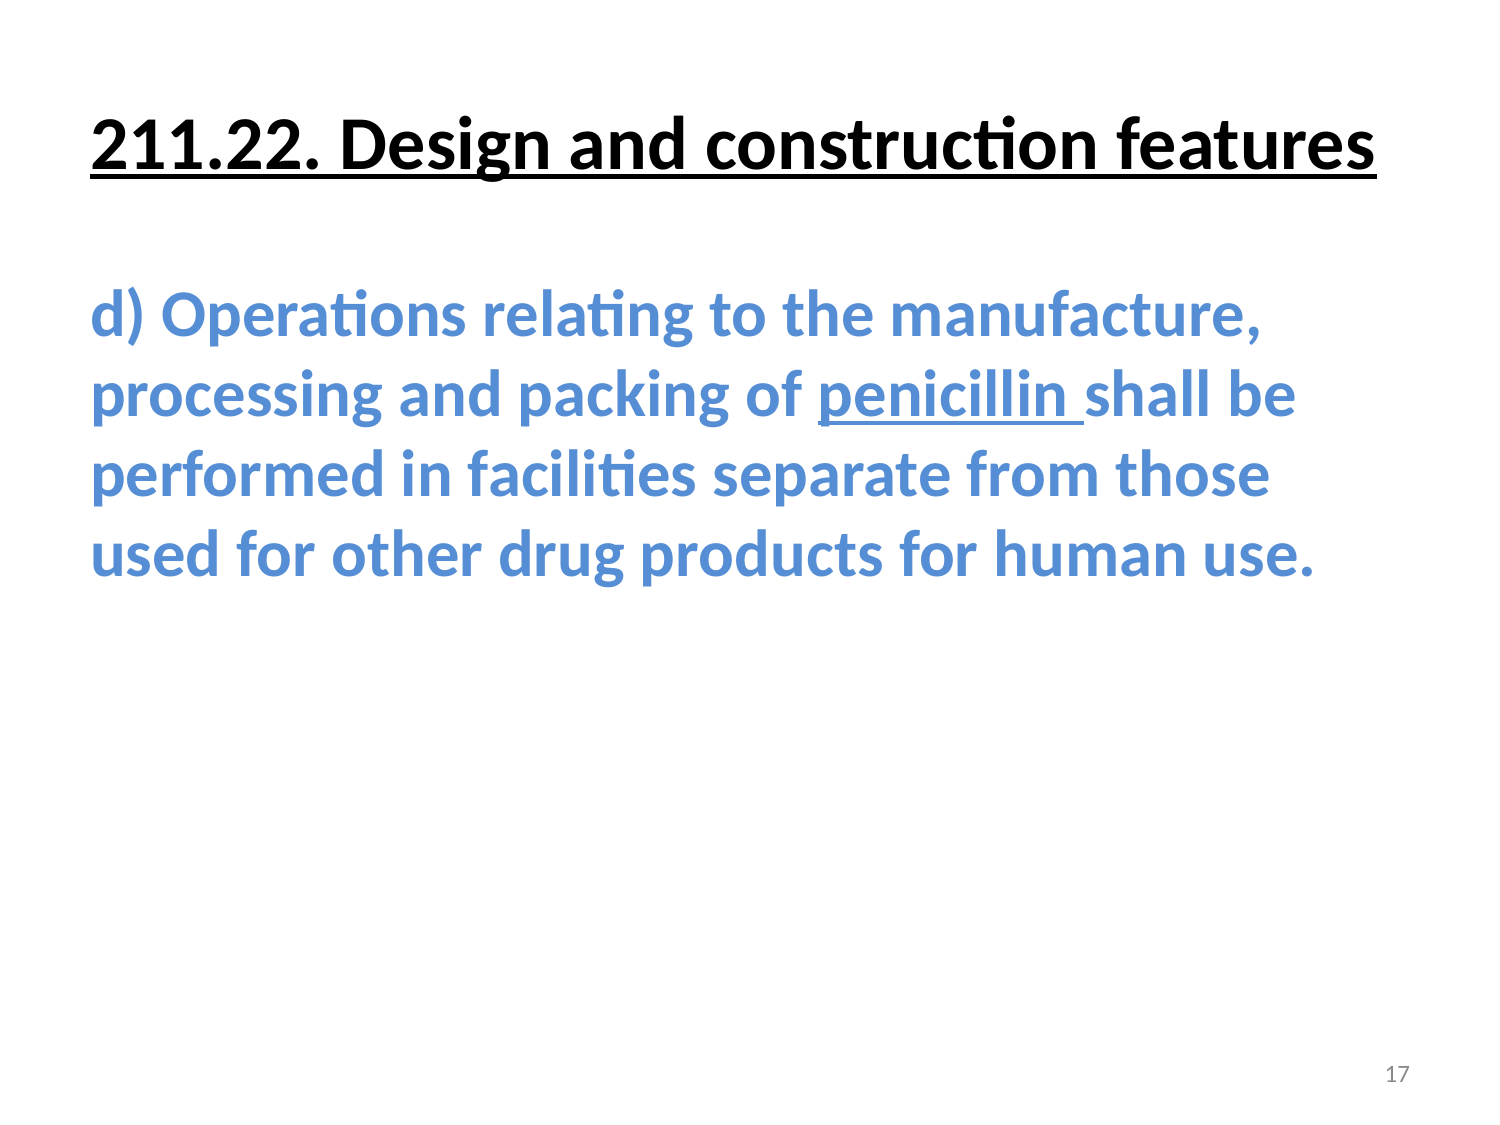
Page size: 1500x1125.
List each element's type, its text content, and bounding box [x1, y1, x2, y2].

slide_number 17 [1074, 1042, 1425, 1103]
list d) Operations relating to the manufacture, processing and packing of penicillin shall be performed in facilities separate from those used for other drug products for human use. [75, 262, 1425, 1005]
title 211.22. Design and construction features [75, 45, 1425, 233]
